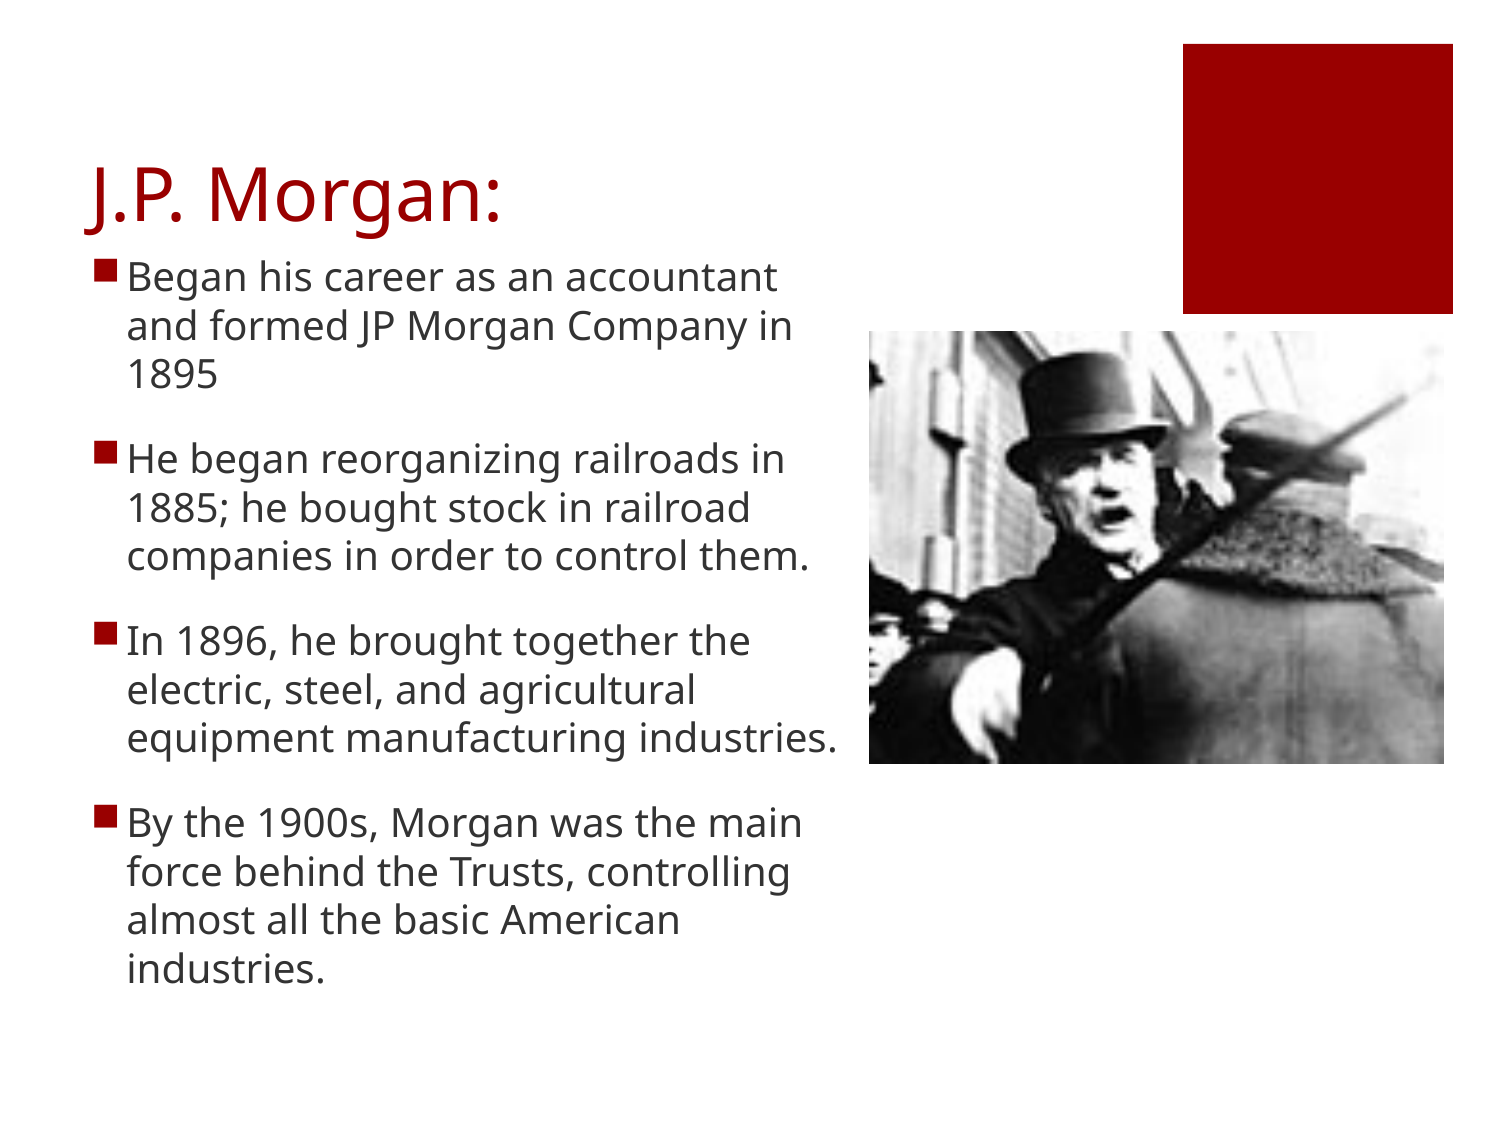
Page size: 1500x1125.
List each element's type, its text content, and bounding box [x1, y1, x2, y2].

picture [868, 331, 1444, 765]
list Began his career as an accountant and formed JP Morgan Company in 1895 He began reorganizing railroads in 1885; he bought stock in railroad companies in order to control them. In 1896, he brought together the electric, steel, and agricultural equipment manufacturing industries. By the 1900s, Morgan was the main force behind the Trusts, controlling almost all the basic American industries. [75, 243, 870, 1005]
title J.P. Morgan: [75, 56, 1143, 244]
